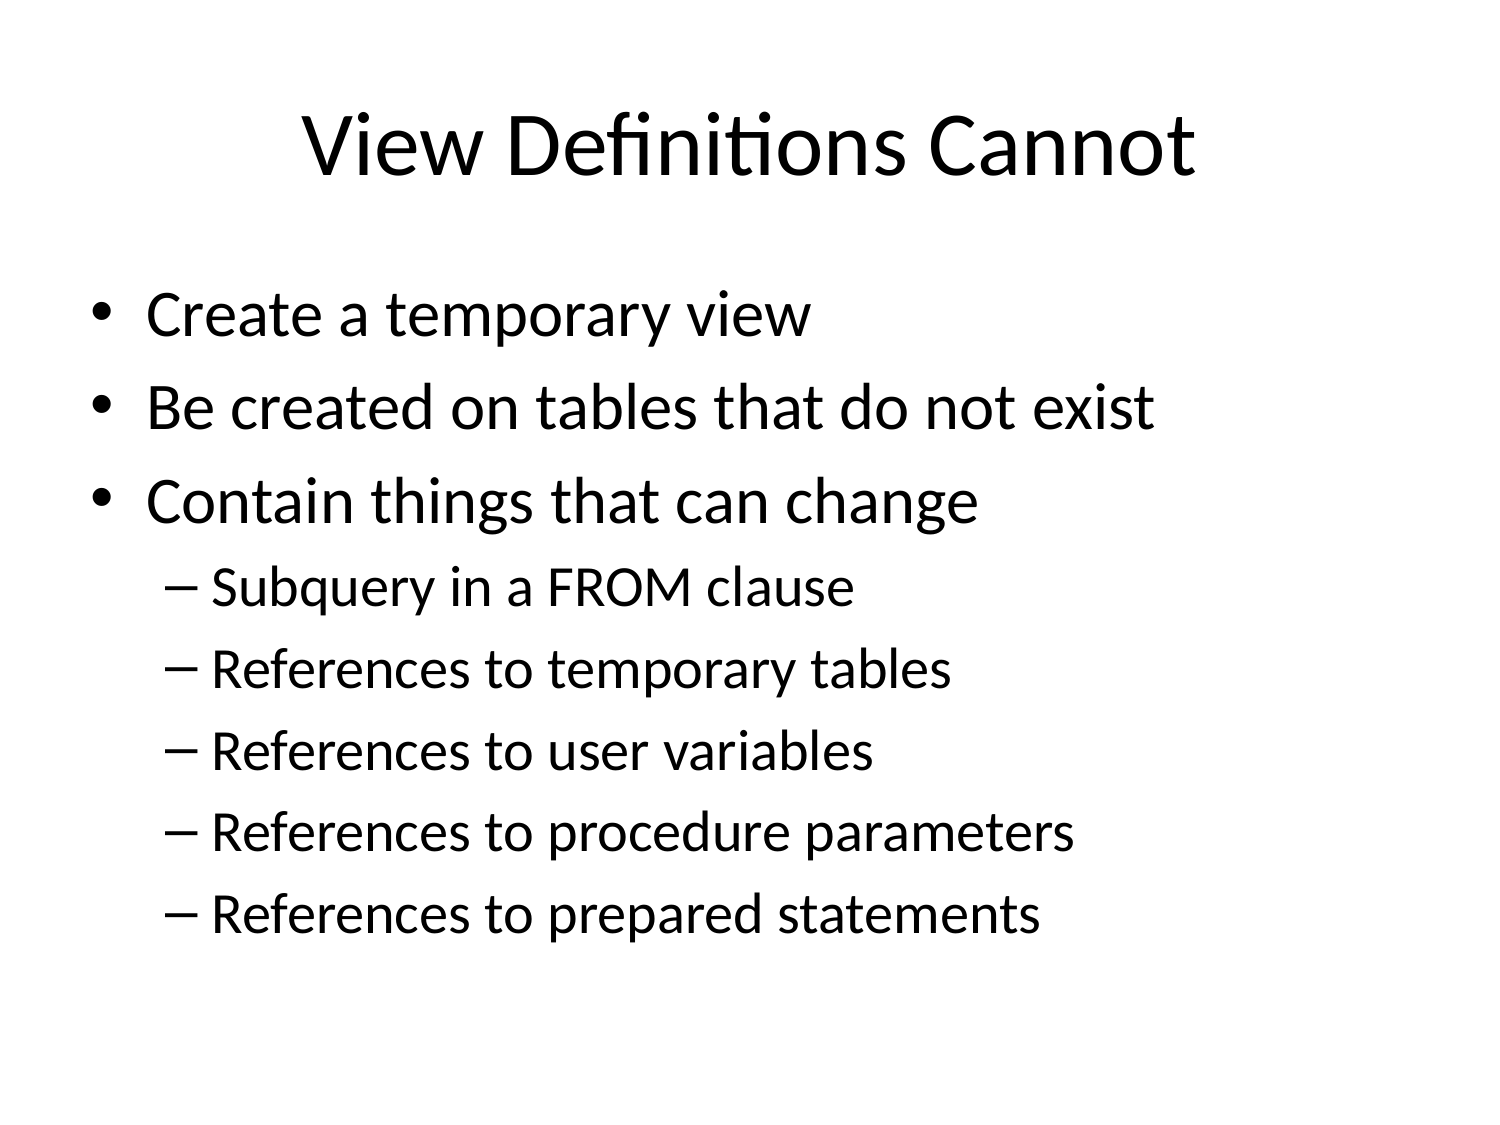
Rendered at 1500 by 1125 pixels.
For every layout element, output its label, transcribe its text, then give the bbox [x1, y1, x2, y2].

title View Definitions Cannot [75, 45, 1425, 233]
list Create a temporary view Be created on tables that do not exist Contain things that can change Subquery in a FROM clause References to temporary tables References to user variables References to procedure parameters References to prepared statements [75, 262, 1425, 1005]
